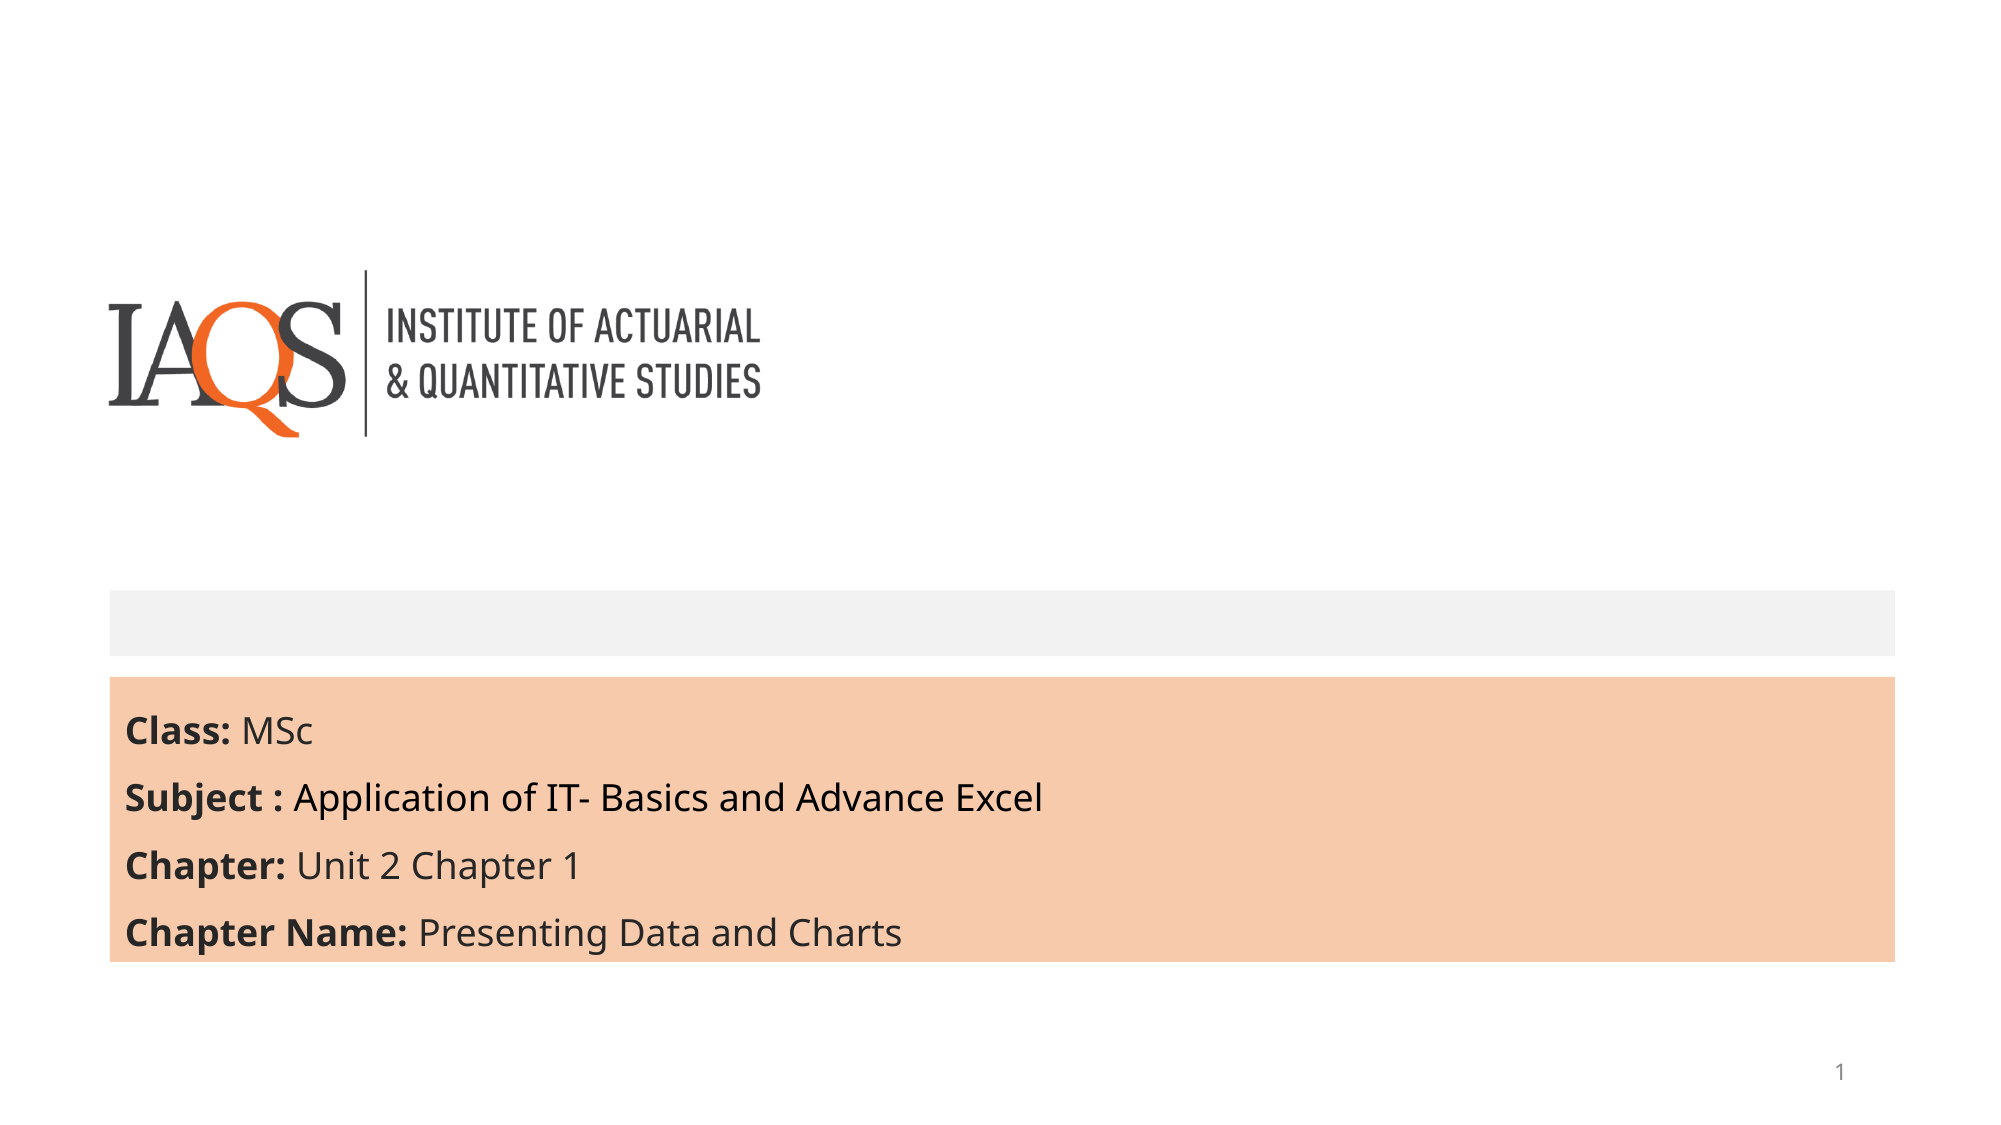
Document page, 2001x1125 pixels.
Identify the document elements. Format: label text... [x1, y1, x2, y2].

text_box [109, 590, 1895, 657]
text_box Class: MSc Subject : Application of IT- Basics and Advance Excel Chapter: Unit 2 Chapter 1 Chapter Name: Presenting Data and Charts [109, 676, 1895, 962]
picture [67, 261, 801, 447]
slide_number ‹#› [1412, 1042, 1863, 1103]
